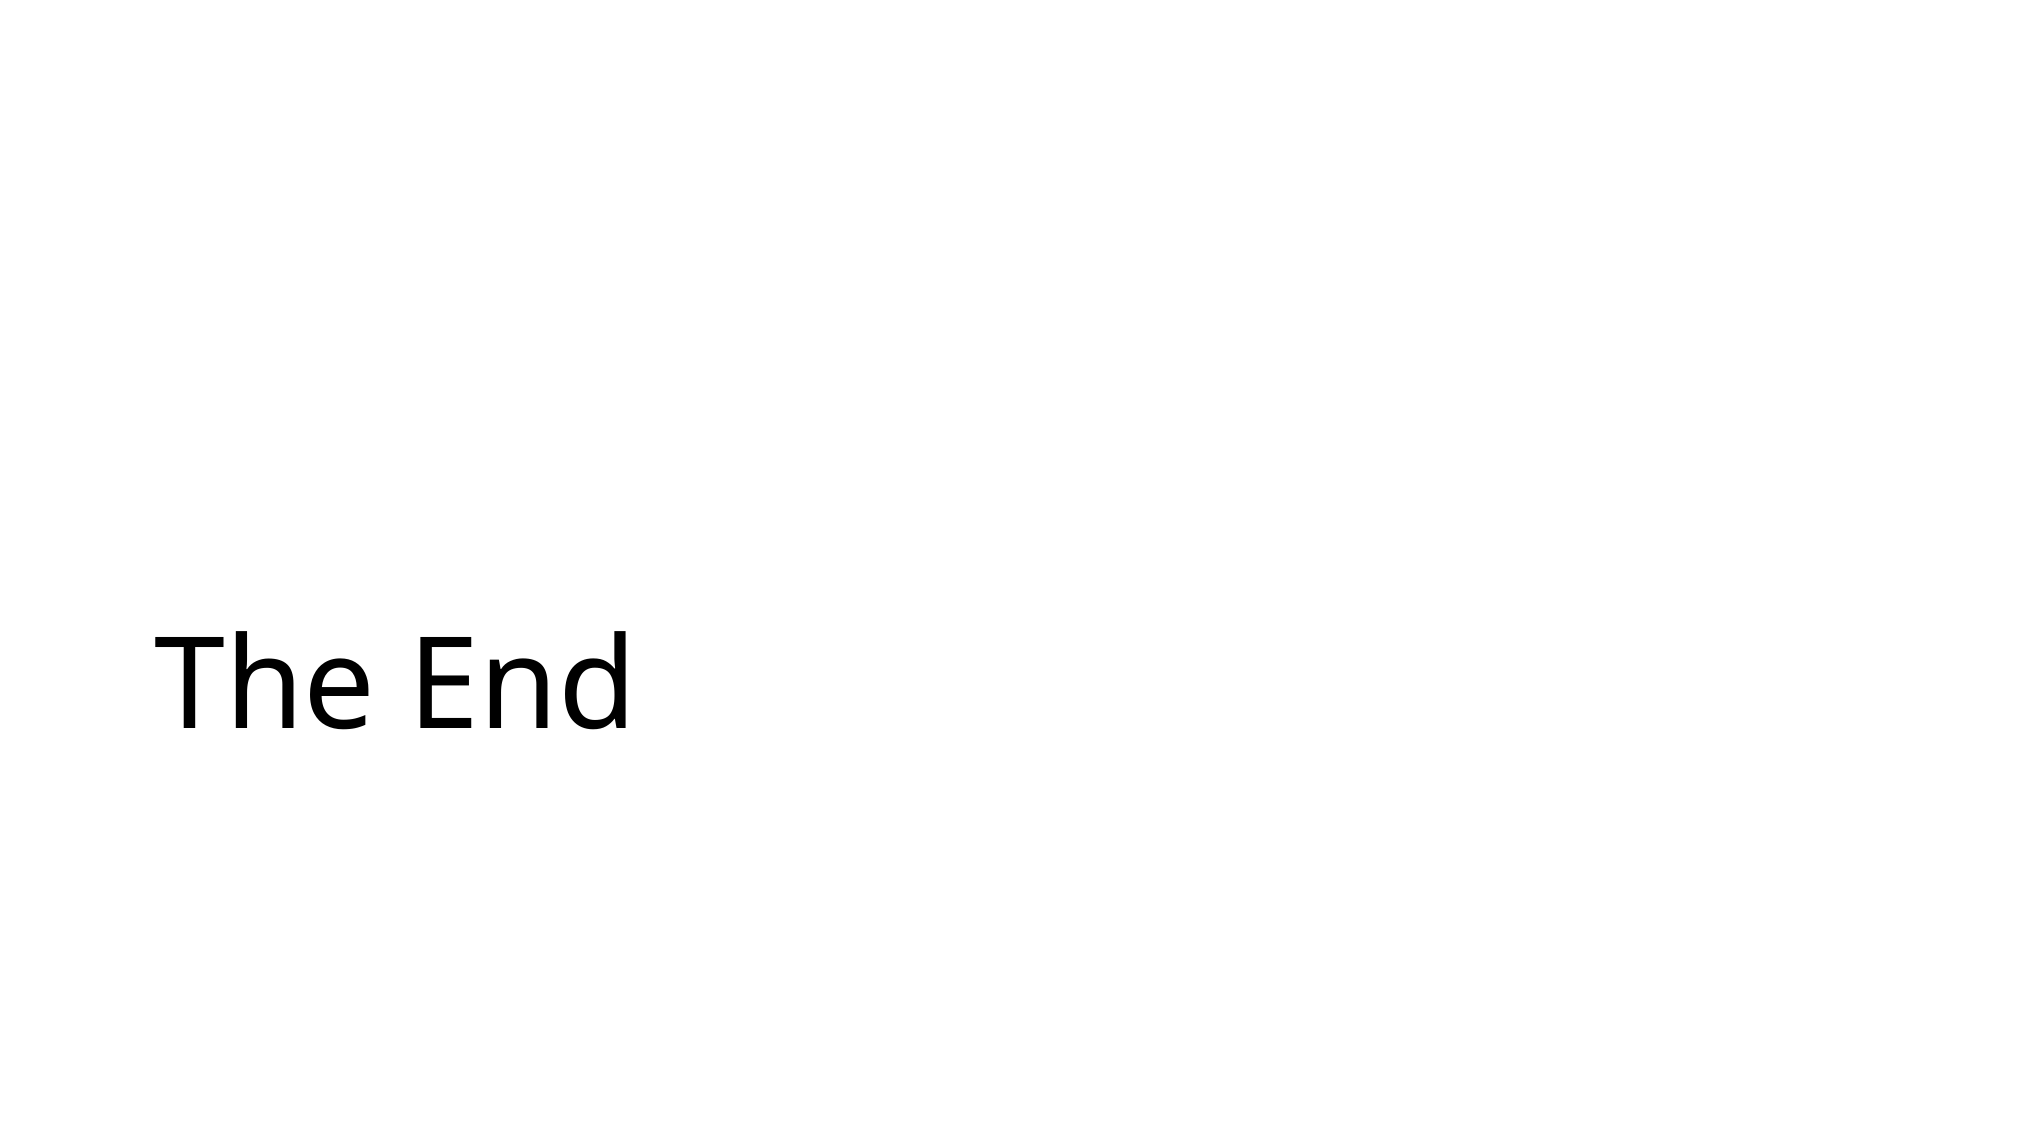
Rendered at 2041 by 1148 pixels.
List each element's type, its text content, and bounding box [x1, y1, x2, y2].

title The End [139, 286, 1899, 764]
